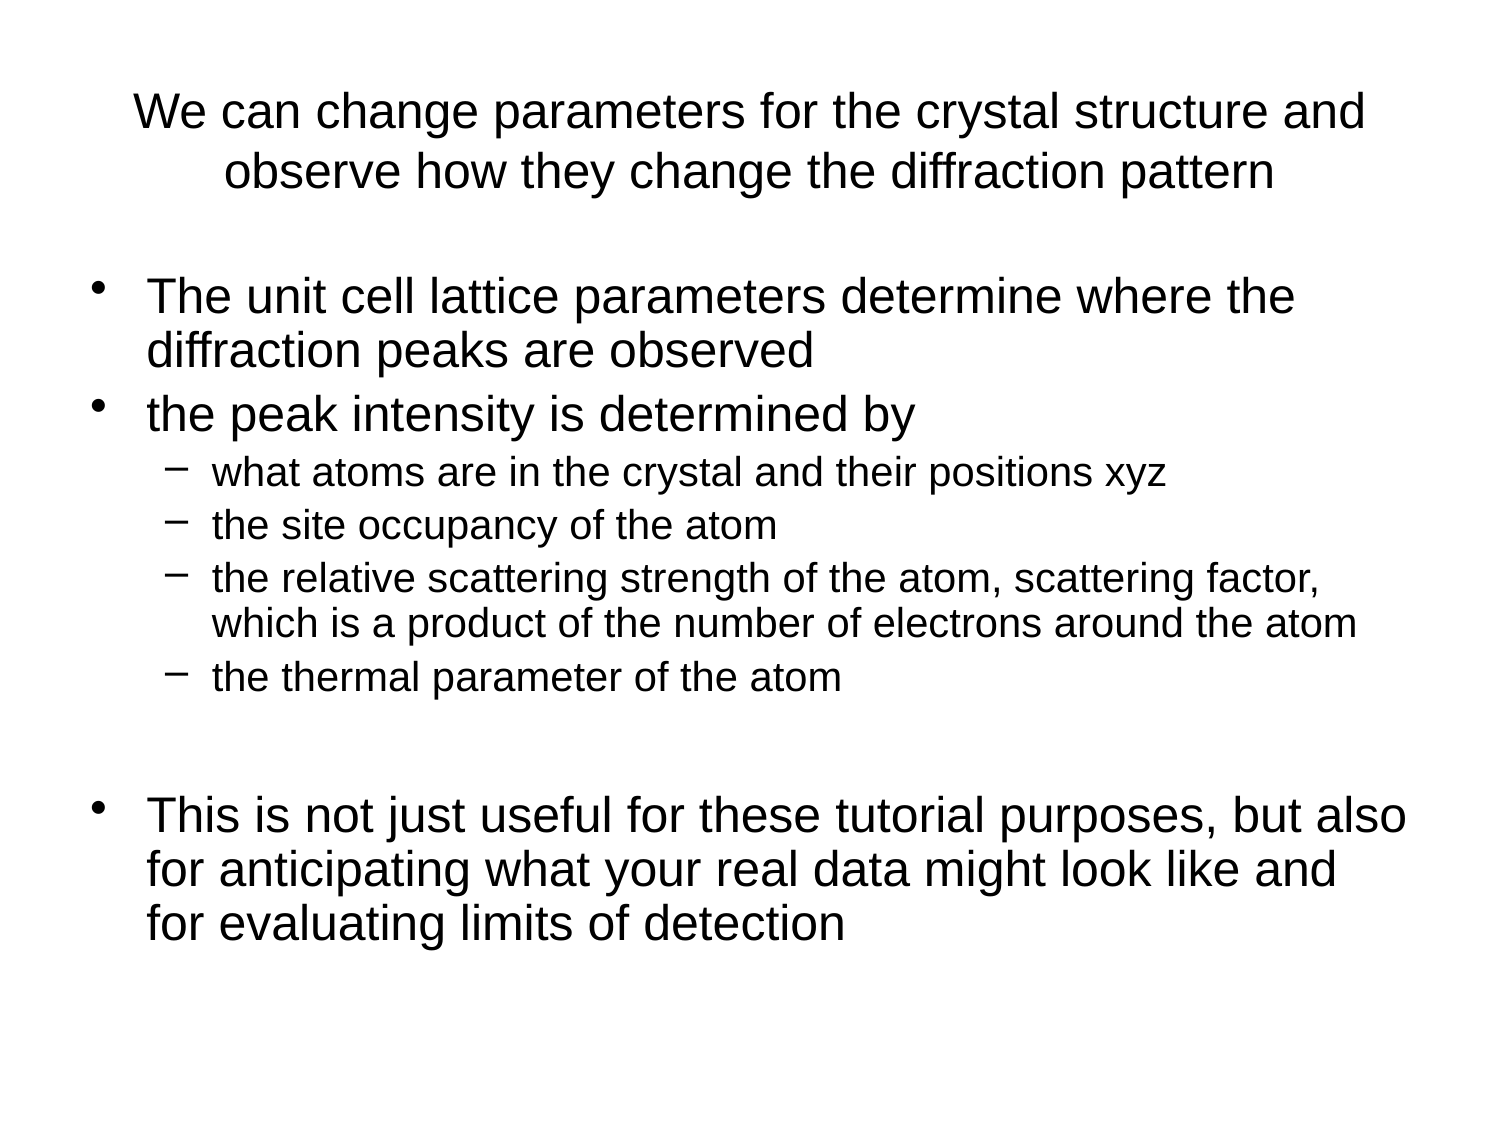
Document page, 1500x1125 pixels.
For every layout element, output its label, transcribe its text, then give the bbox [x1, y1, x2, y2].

list The unit cell lattice parameters determine where the diffraction peaks are observed the peak intensity is determined by what atoms are in the crystal and their positions xyz the site occupancy of the atom the relative scattering strength of the atom, scattering factor, which is a product of the number of electrons around the atom the thermal parameter of the atom This is not just useful for these tutorial purposes, but also for anticipating what your real data might look like and for evaluating limits of detection [75, 262, 1425, 1005]
title We can change parameters for the crystal structure and observe how they change the diffraction pattern [75, 45, 1425, 233]
